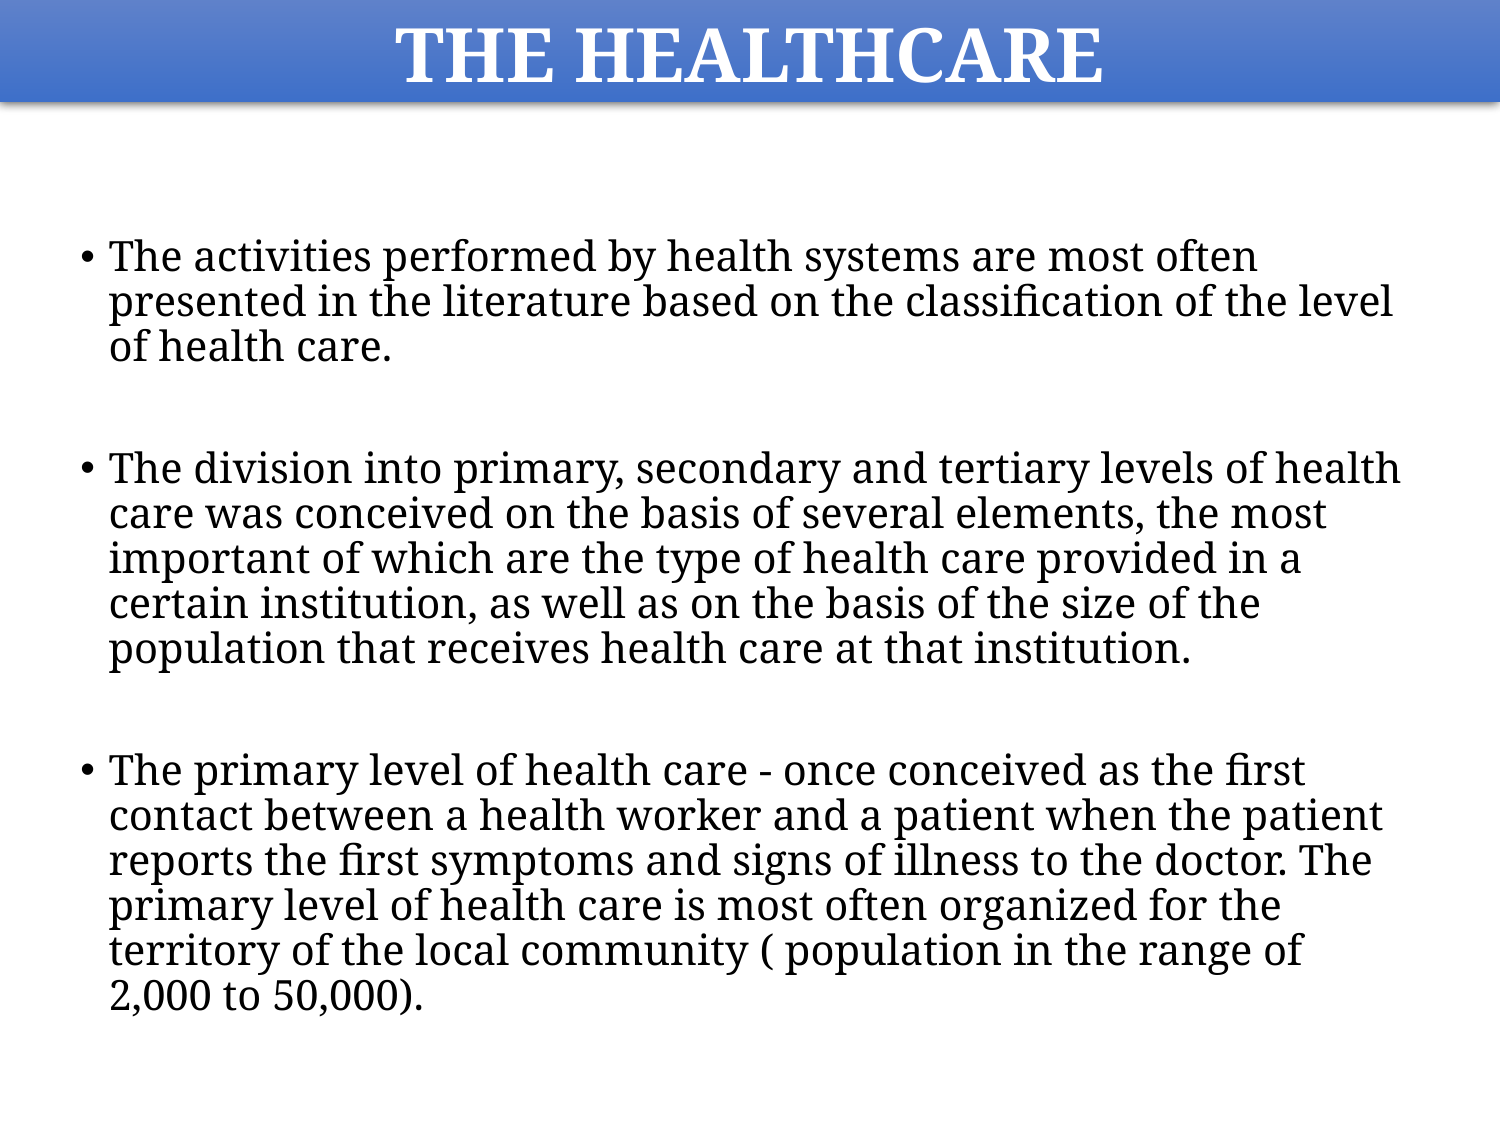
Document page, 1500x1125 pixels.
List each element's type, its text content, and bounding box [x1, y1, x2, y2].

text_box THE HEALTHCARE [0, 0, 1500, 102]
list The activities performed by health systems are most often presented in the literature based on the classification of the level of health care. The division into primary, secondary and tertiary levels of health care was conceived on the basis of several elements, the most important of which are the type of health care provided in a certain institution, as well as on the basis of the size of the population that receives health care at that institution. The primary level of health care - once conceived as the first contact between a health worker and a patient when the patient reports the first symptoms and signs of illness to the doctor. The primary level of health care is most often organized for the territory of the local community ( population in the range of 2,000 to 50,000). [65, 228, 1431, 1065]
